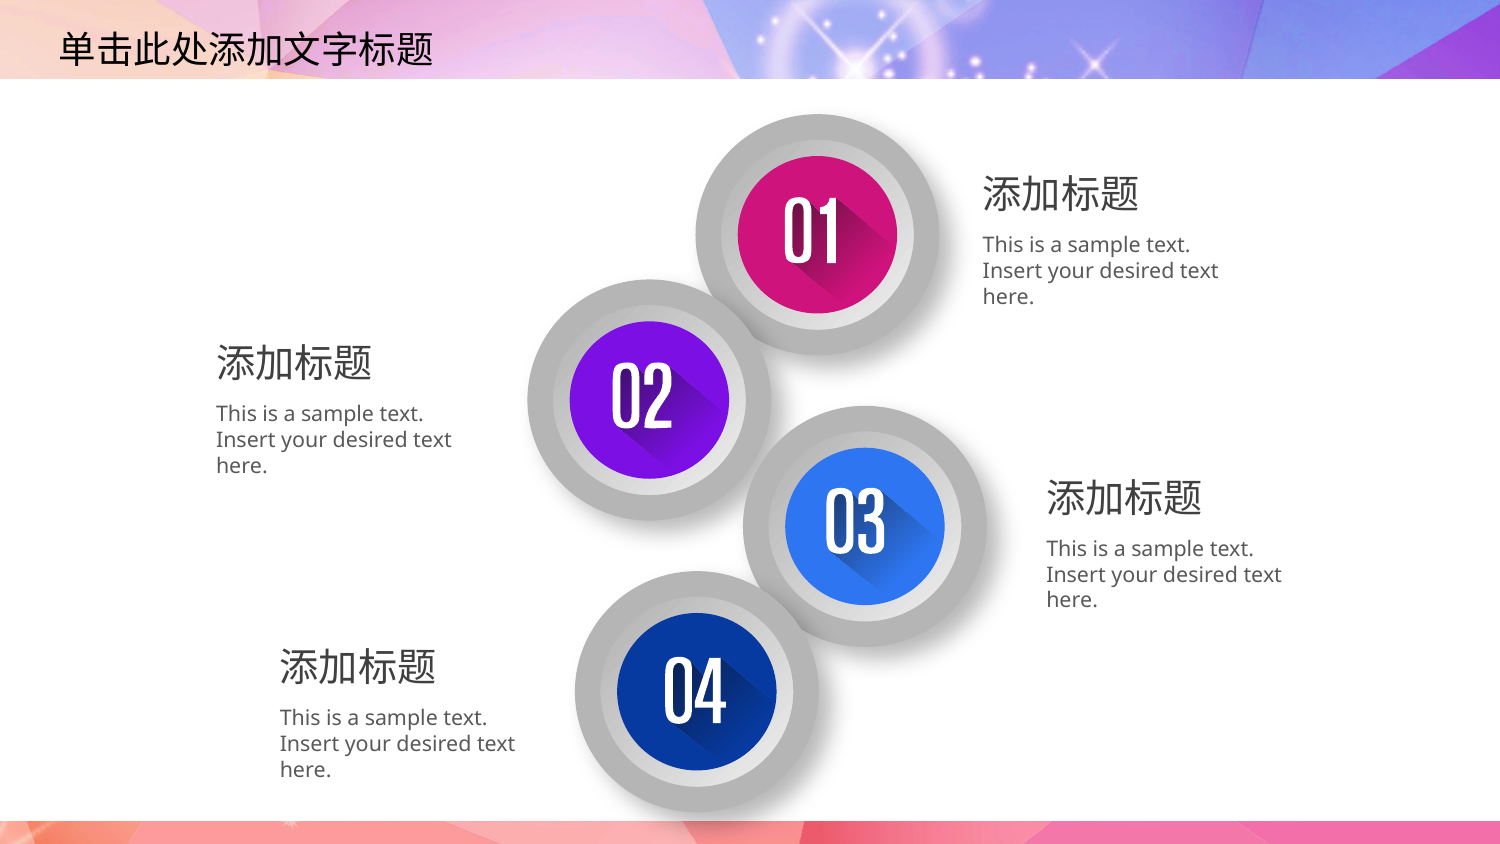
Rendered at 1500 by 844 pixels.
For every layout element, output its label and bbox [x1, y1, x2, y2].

picture [0, 0, 1500, 79]
text_box [755, 418, 975, 635]
text_box [264, 635, 562, 765]
text_box [201, 331, 498, 461]
text_box [708, 126, 927, 343]
text_box [587, 583, 807, 800]
text_box [1031, 465, 1328, 595]
text_box [967, 161, 1264, 291]
picture [0, 821, 1500, 844]
text_box [540, 292, 759, 508]
